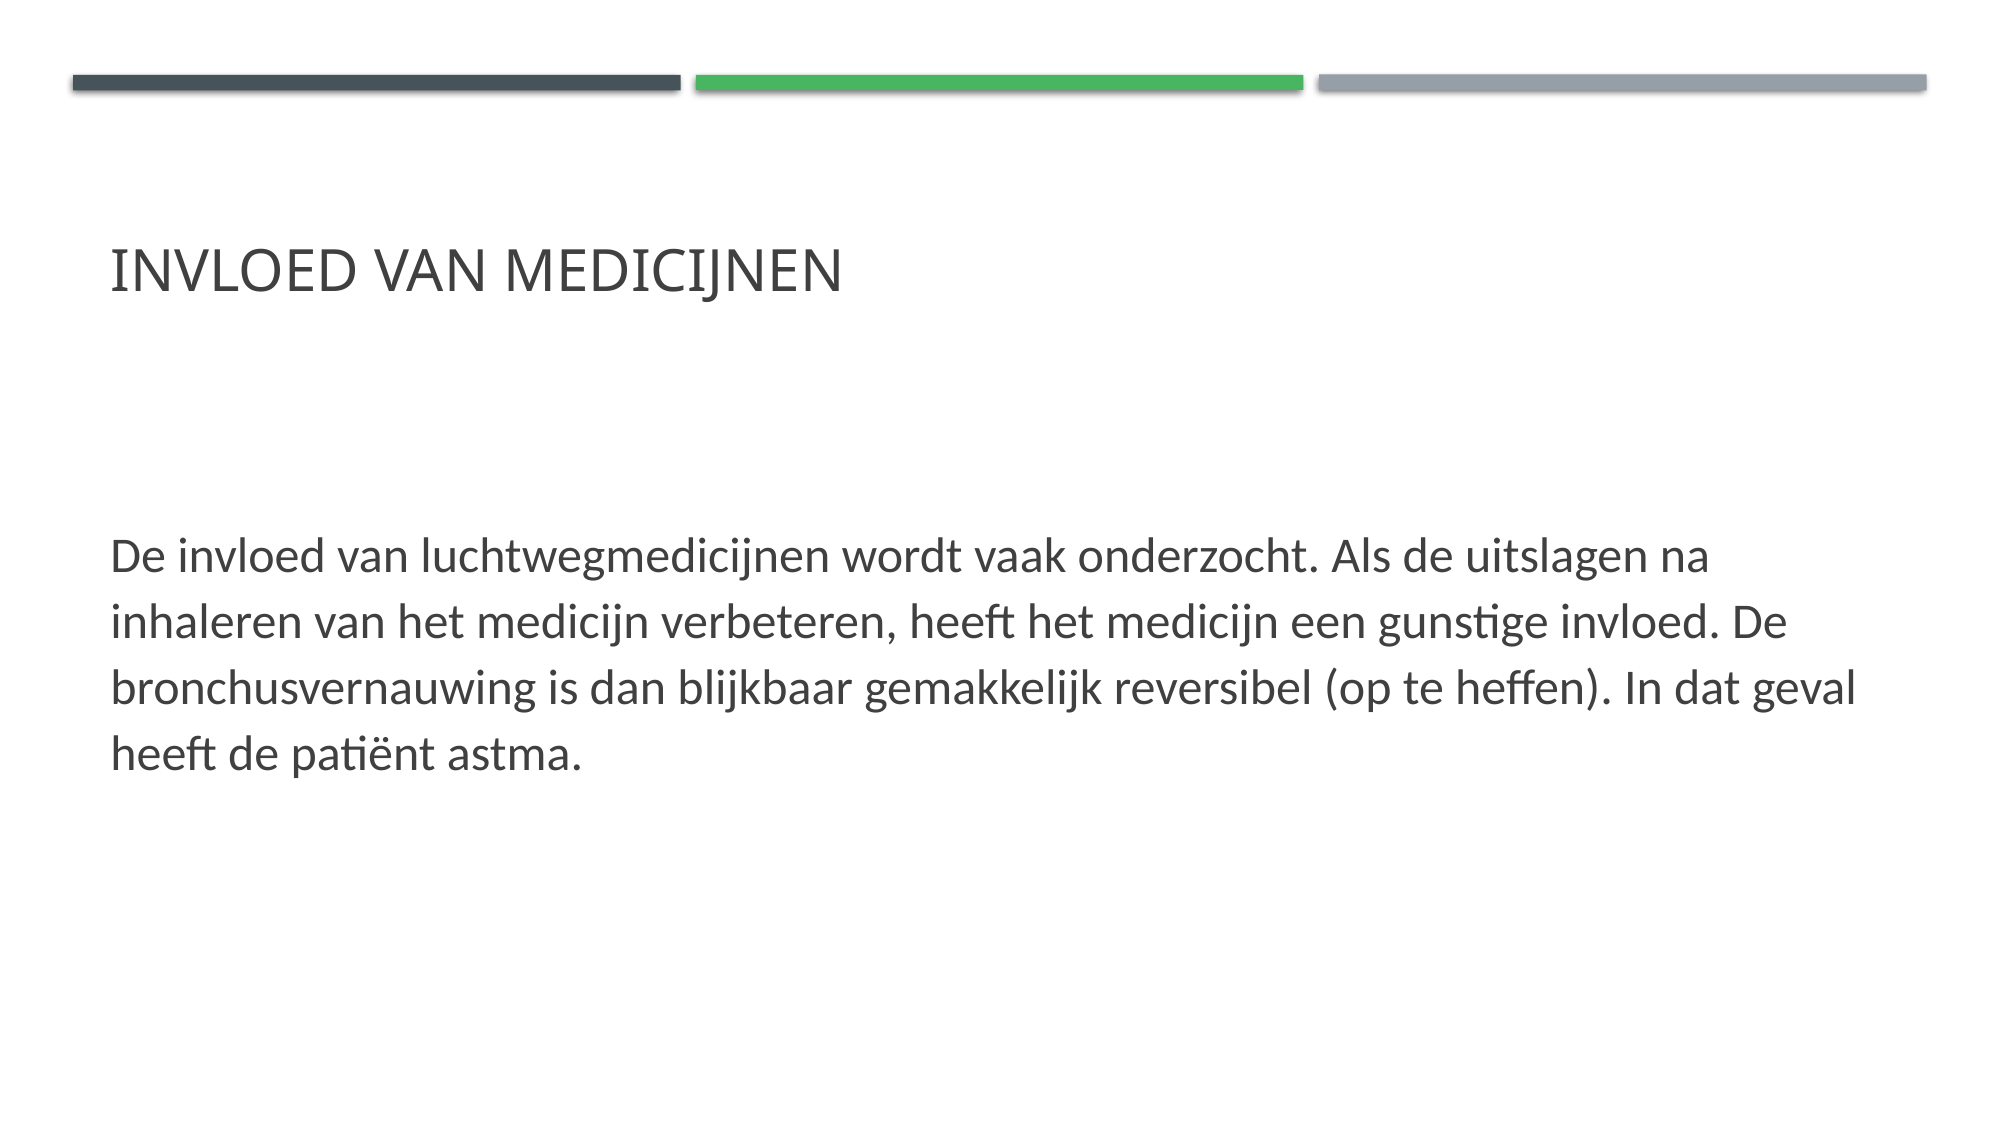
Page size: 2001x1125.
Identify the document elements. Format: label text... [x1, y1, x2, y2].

list De invloed van luchtwegmedicijnen wordt vaak onderzocht. Als de uitslagen na inhaleren van het medicijn verbeteren, heeft het medicijn een gunstige invloed. De bronchusvernauwing is dan blijkbaar gemakkelijk reversibel (op te heffen). In dat geval heeft de patiënt astma. [95, 383, 1905, 981]
title Invloed van medicijnen [95, 115, 1905, 311]
